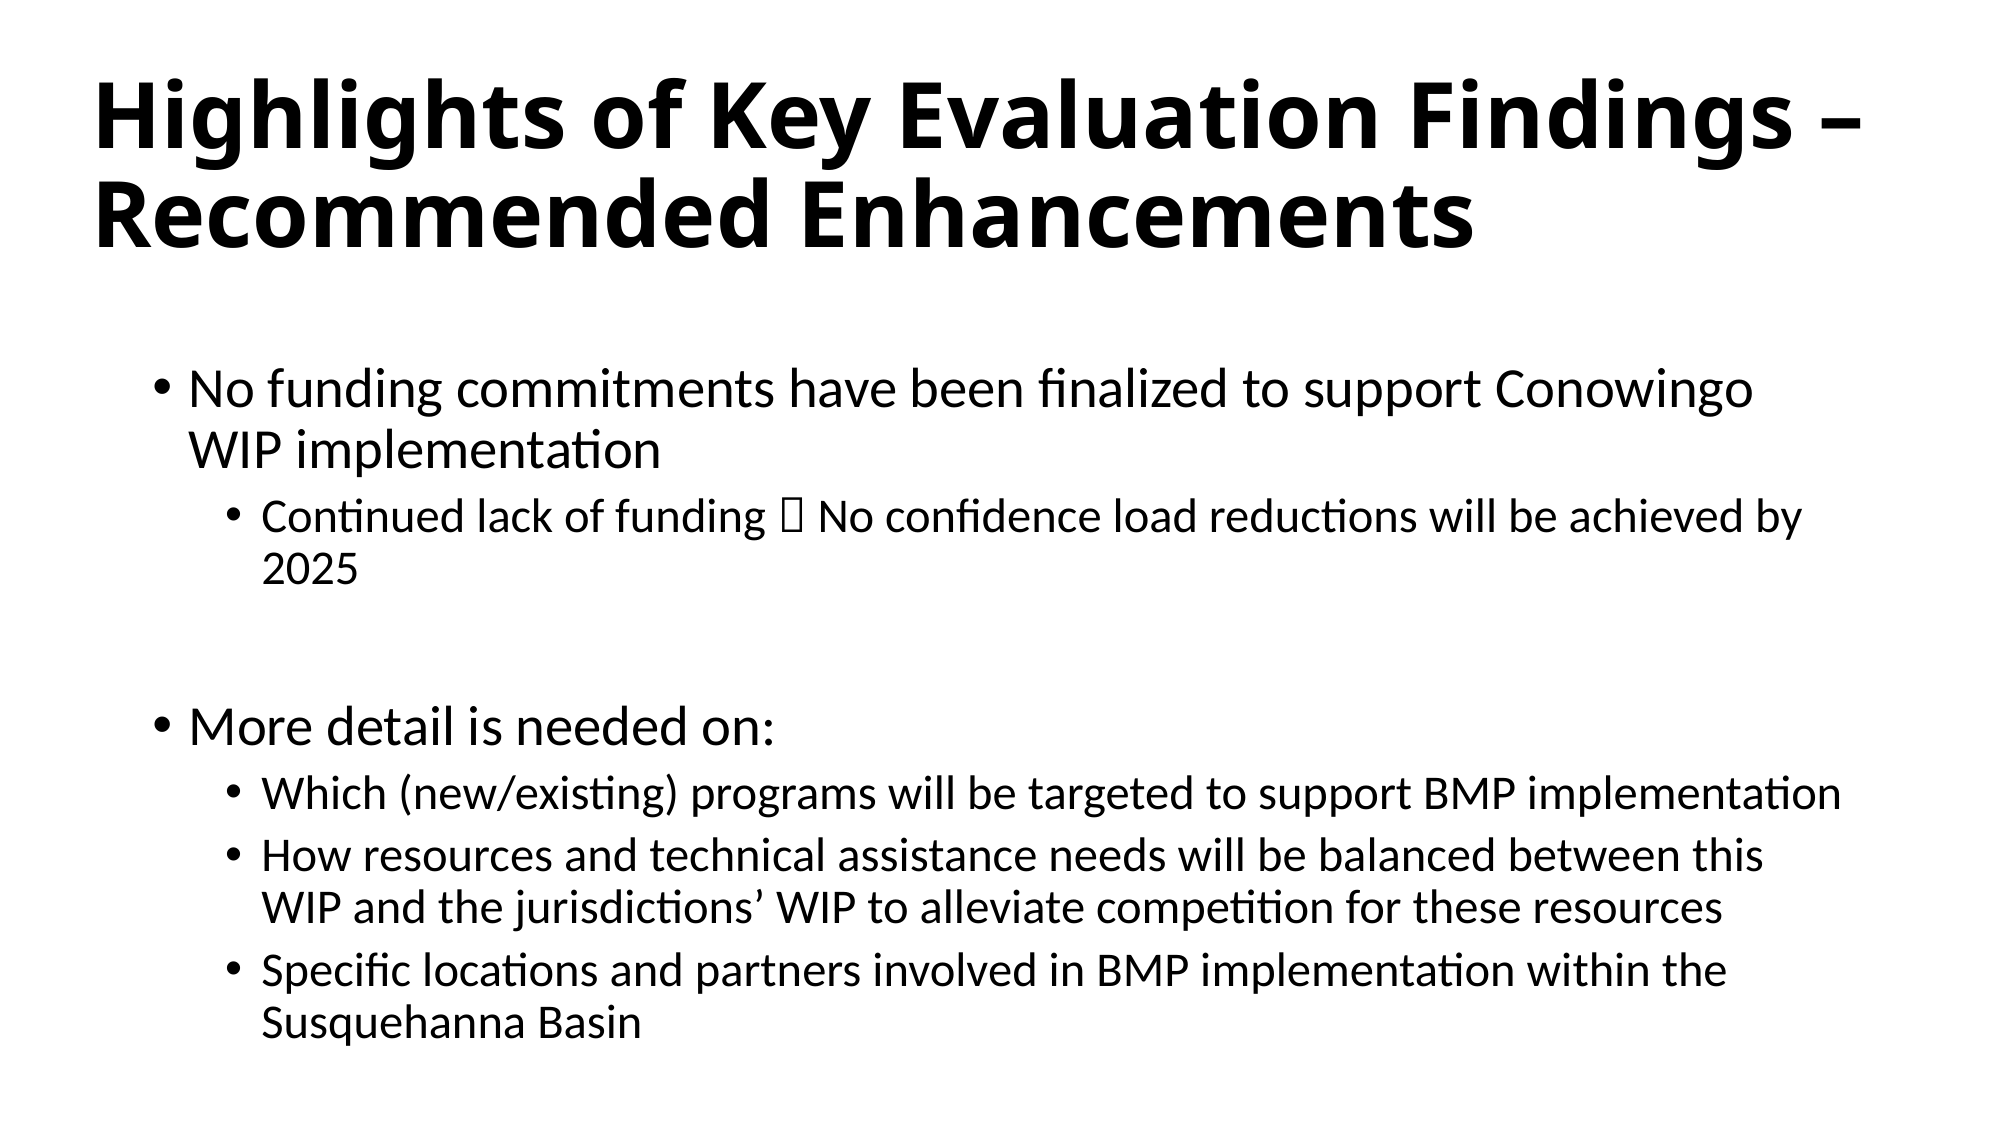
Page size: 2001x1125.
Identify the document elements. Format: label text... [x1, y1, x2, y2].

list No funding commitments have been finalized to support Conowingo WIP implementation Continued lack of funding  No confidence load reductions will be achieved by 2025 More detail is needed on: Which (new/existing) programs will be targeted to support BMP implementation How resources and technical assistance needs will be balanced between this WIP and the jurisdictions’ WIP to alleviate competition for these resources Specific locations and partners involved in BMP implementation within the Susquehanna Basin [137, 351, 1863, 1066]
title Highlights of Key Evaluation Findings – Recommended Enhancements [76, 59, 1961, 278]
